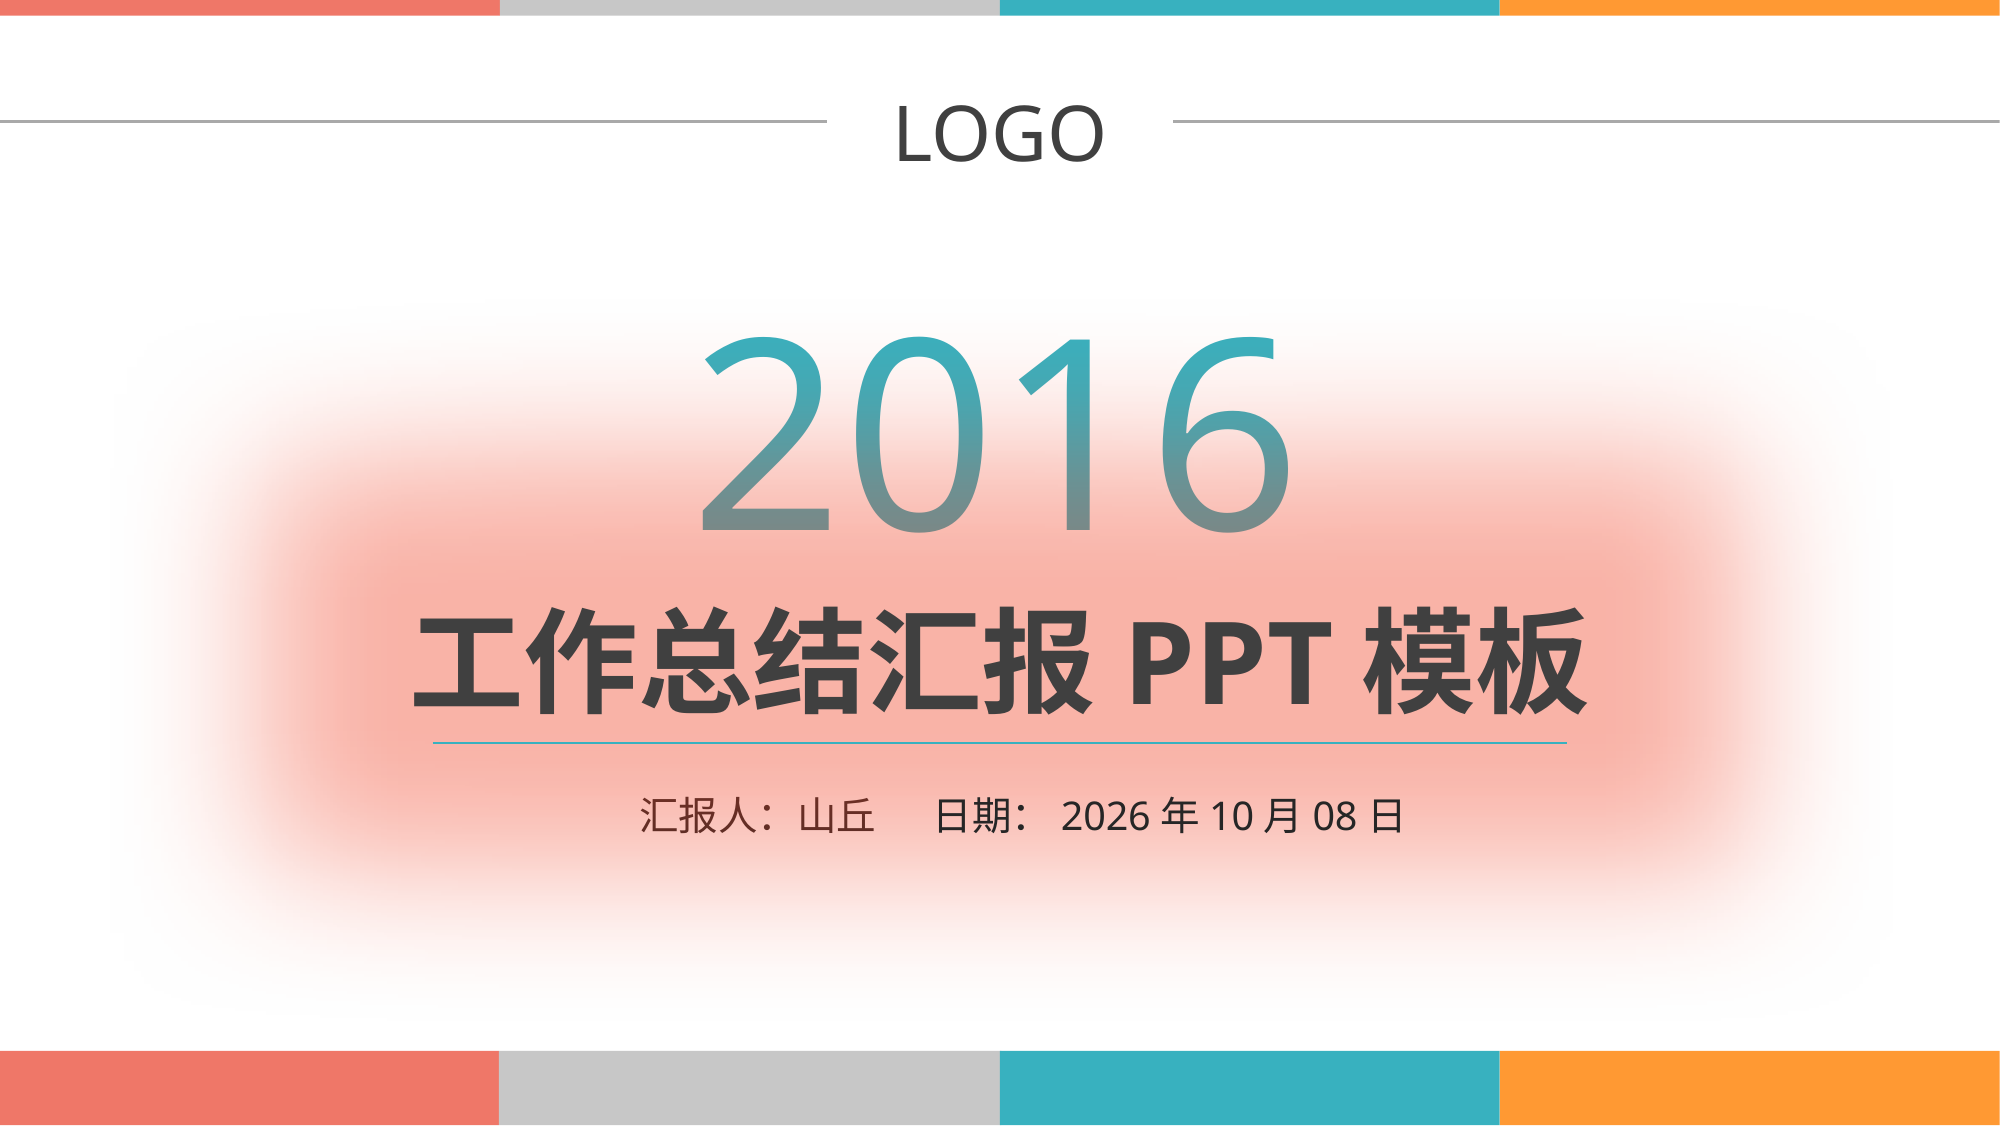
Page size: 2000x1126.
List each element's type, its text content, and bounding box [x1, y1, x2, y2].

text_box [1498, 0, 2000, 18]
text_box 日期：2026年10月08日 [917, 783, 1422, 847]
text_box [0, 0, 498, 18]
text_box [497, 1049, 998, 1126]
text_box [998, 0, 1498, 18]
text_box LOGO [872, 74, 1129, 187]
text_box [498, 0, 998, 18]
text_box 汇报人：山丘 [624, 783, 892, 847]
text_box [0, 1049, 497, 1126]
text_box [1498, 1049, 2000, 1126]
text_box 2016 [675, 255, 1316, 591]
text_box [998, 1049, 1498, 1126]
